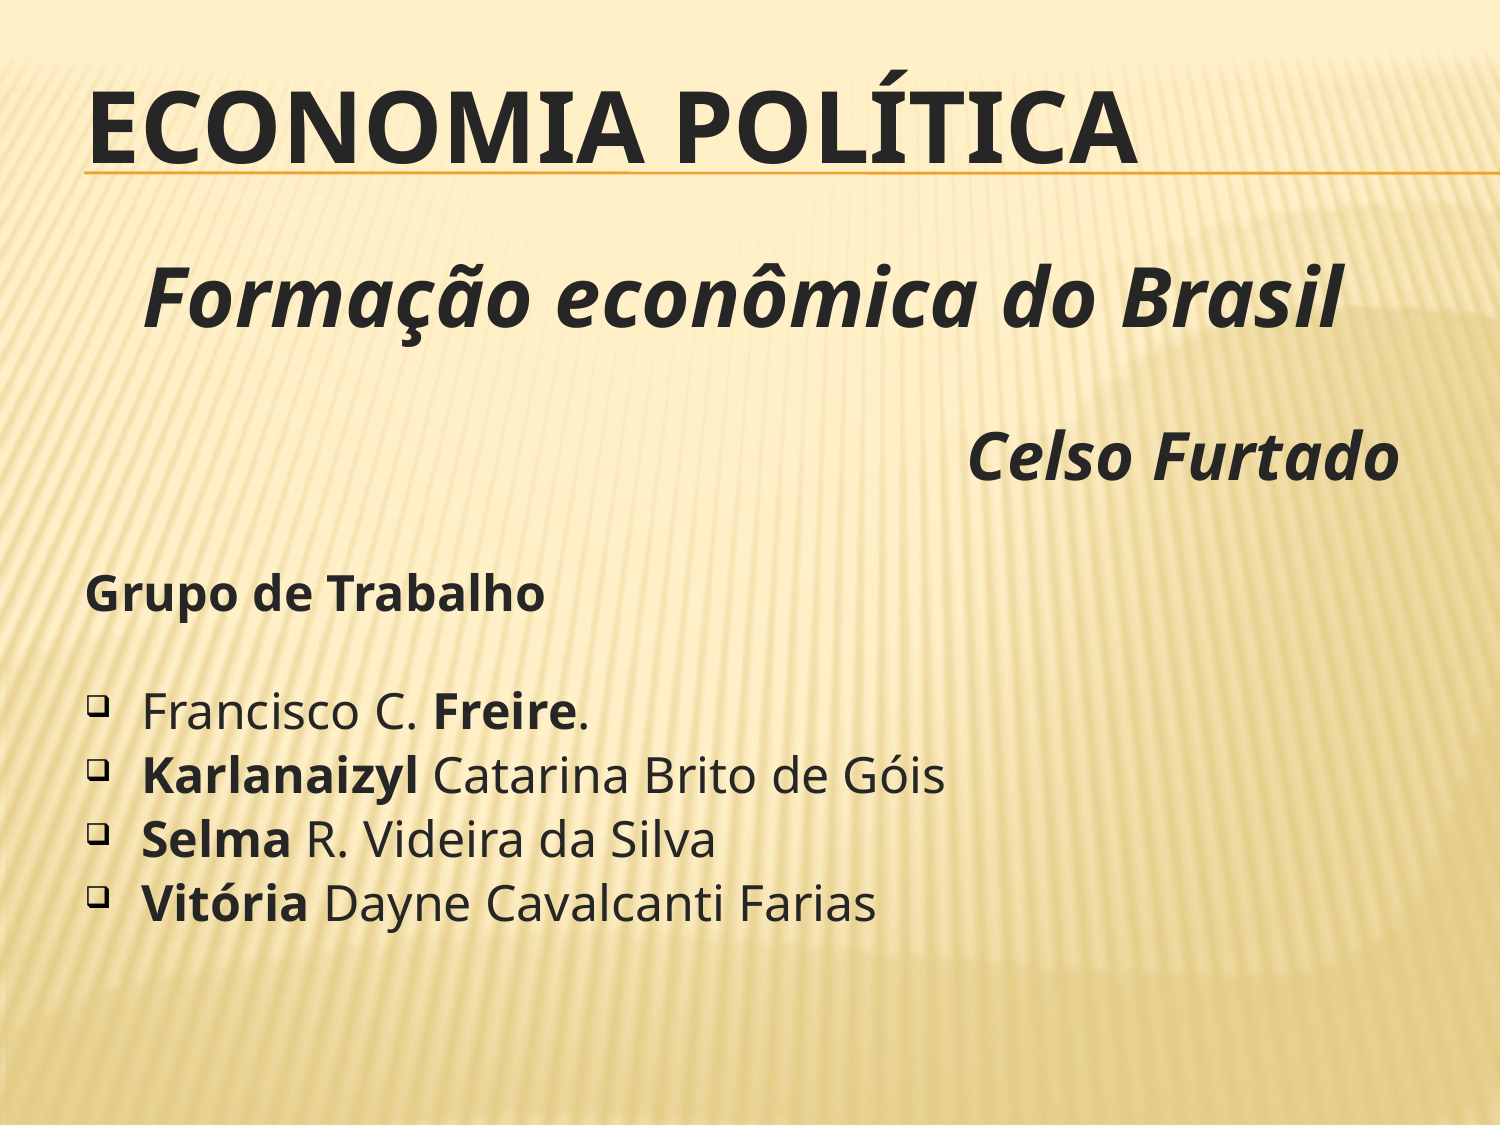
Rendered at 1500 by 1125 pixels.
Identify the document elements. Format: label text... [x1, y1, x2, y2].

text_box ECONOMIA POLÍTICA Formação econômica do Brasil Celso Furtado Grupo de Trabalho Francisco C. Freire. Karlanaizyl Catarina Brito de Góis Selma R. Videira da Silva Vitória Dayne Cavalcanti Farias [70, 70, 1417, 543]
